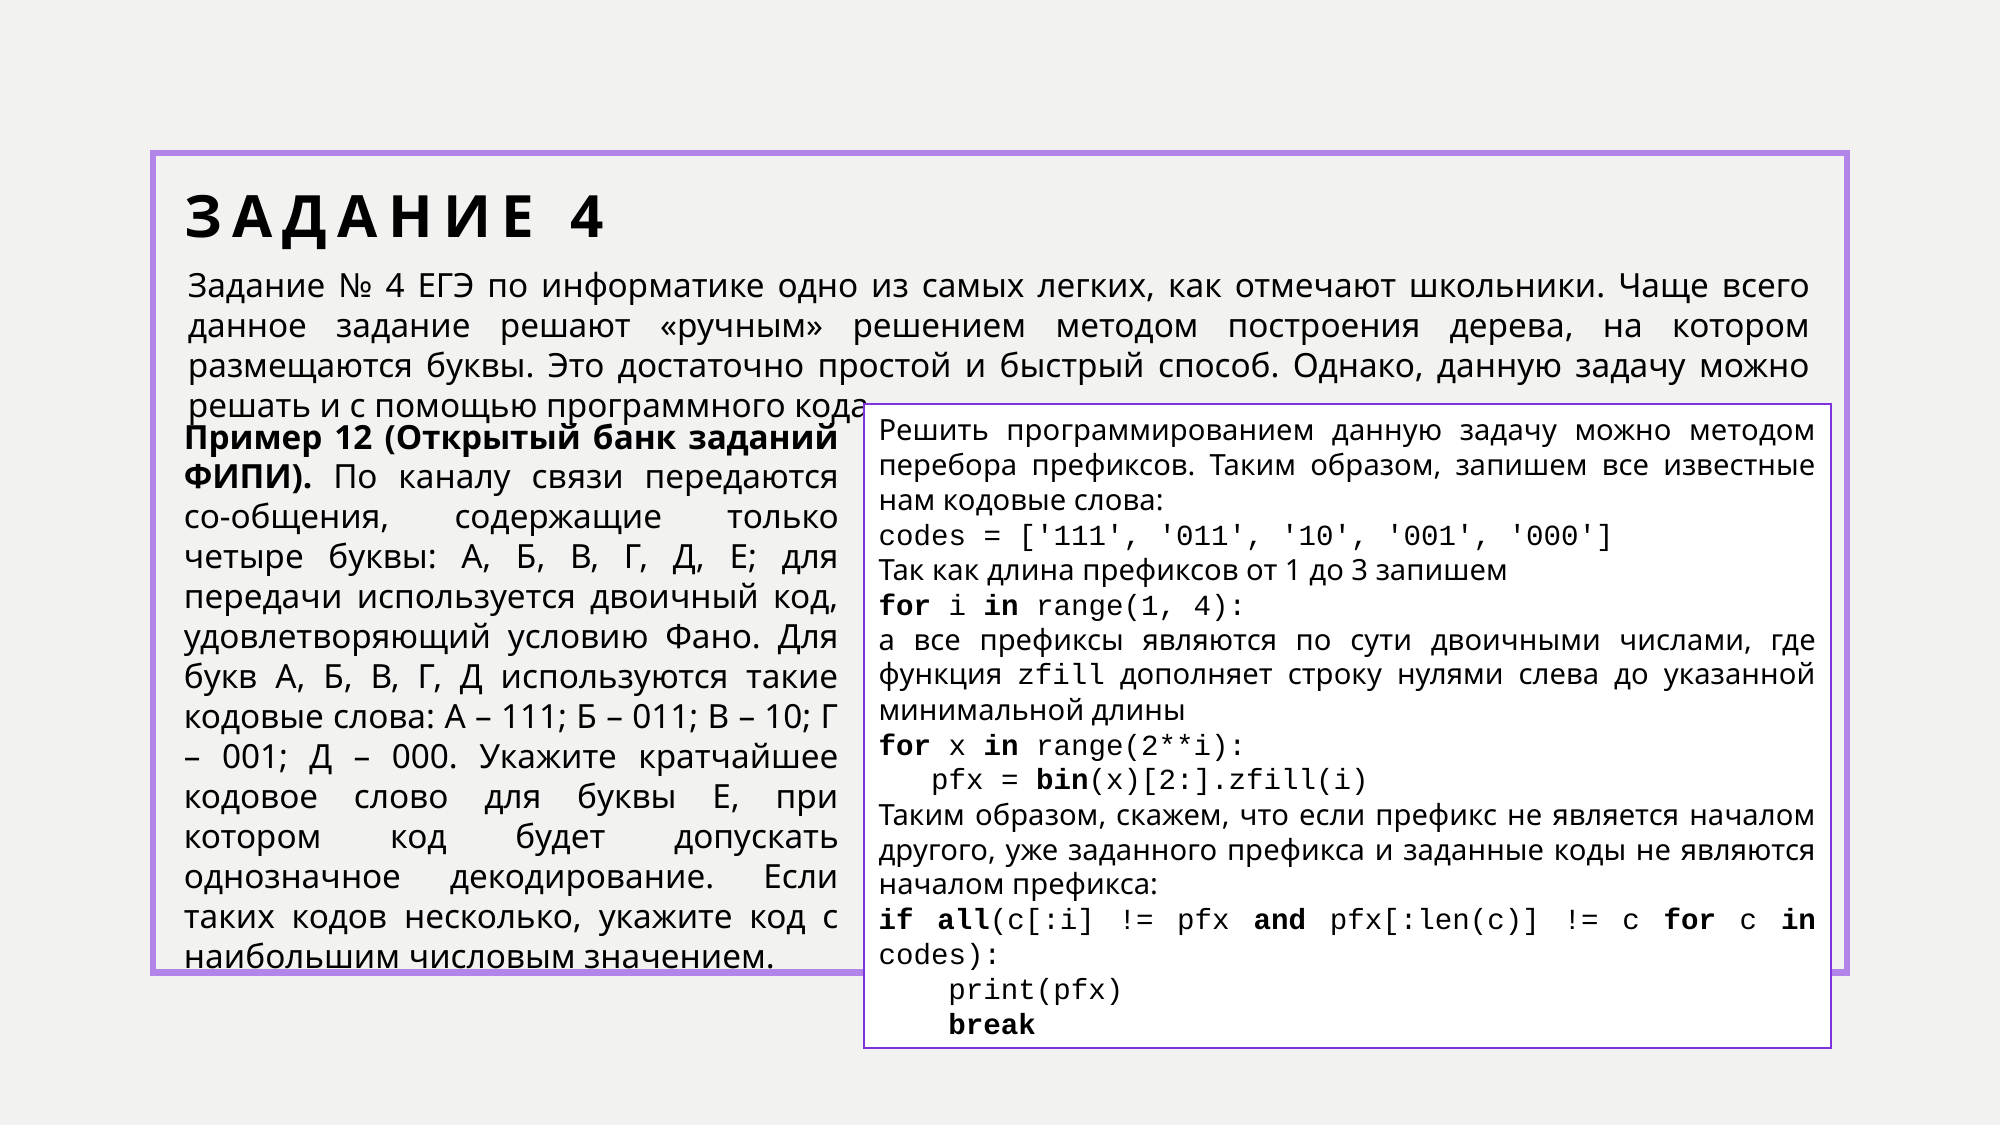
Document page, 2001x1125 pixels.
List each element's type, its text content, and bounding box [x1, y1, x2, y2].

text_box Пример 12 (Открытый банк заданий ФИПИ). По каналу связи передаются со-общения, содержащие только четыре буквы: А, Б, В, Г, Д, Е; для передачи используется двоичный код, удовлетворяющий условию Фано. Для букв А, Б, В, Г, Д используются такие кодовые слова: А – 111; Б – 011; В – 10; Г – 001; Д – 000. Укажите кратчайшее кодовое слово для буквы Е, при котором код будет допускать однозначное декодирование. Если таких кодов несколько, укажите код с наибольшим числовым значением. [169, 408, 855, 983]
text_box Задание № 4 ЕГЭ по информатике одно из самых легких, как отмечают школьники. Чаще всего данное задание решают «ручным» решением методом построения дерева, на котором размещаются буквы. Это достаточно простой и быстрый способ. Однако, данную задачу можно решать и с помощью программного кода. [173, 256, 1827, 432]
title Задание 4 [169, 80, 1642, 257]
text_box Решить программированием данную задачу можно методом перебора префиксов. Таким образом, запишем все известные нам кодовые слова: codes = ['111', '011', '10', '001', '000'] Так как длина префиксов от 1 до 3 запишем for i in range(1, 4): а все префиксы являются по сути двоичными числами, где функция zfill дополняет строку нулями слева до указанной минимальной длины for x in range(2**i): pfx = bin(x)[2:].zfill(i) Таким образом, скажем, что если префикс не является началом другого, уже заданного префикса и заданные коды не являются началом префикса: if all(c[:i] != pfx and pfx[:len(c)] != c for c in codes): print(pfx) break [863, 403, 1832, 1049]
